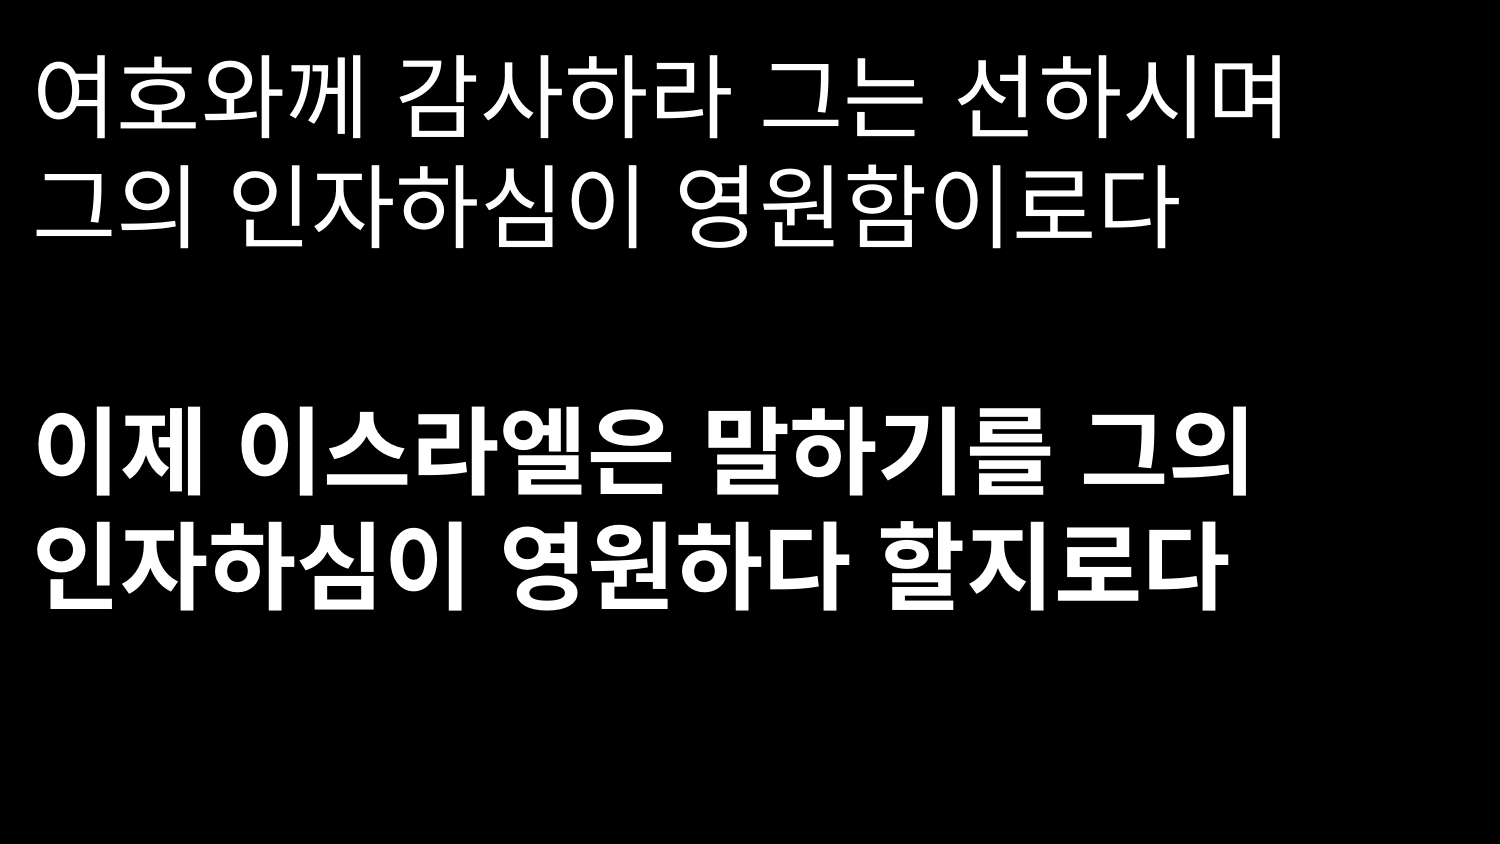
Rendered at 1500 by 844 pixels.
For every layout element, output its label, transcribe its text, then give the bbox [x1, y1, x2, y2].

text_box 이제 이스라엘은 말하기를 그의 인자하심이 영원하다 할지로다 [17, 383, 1483, 629]
text_box 여호와께 감사하라 그는 선하시며 그의 인자하심이 영원함이로다 [17, 32, 1483, 267]
